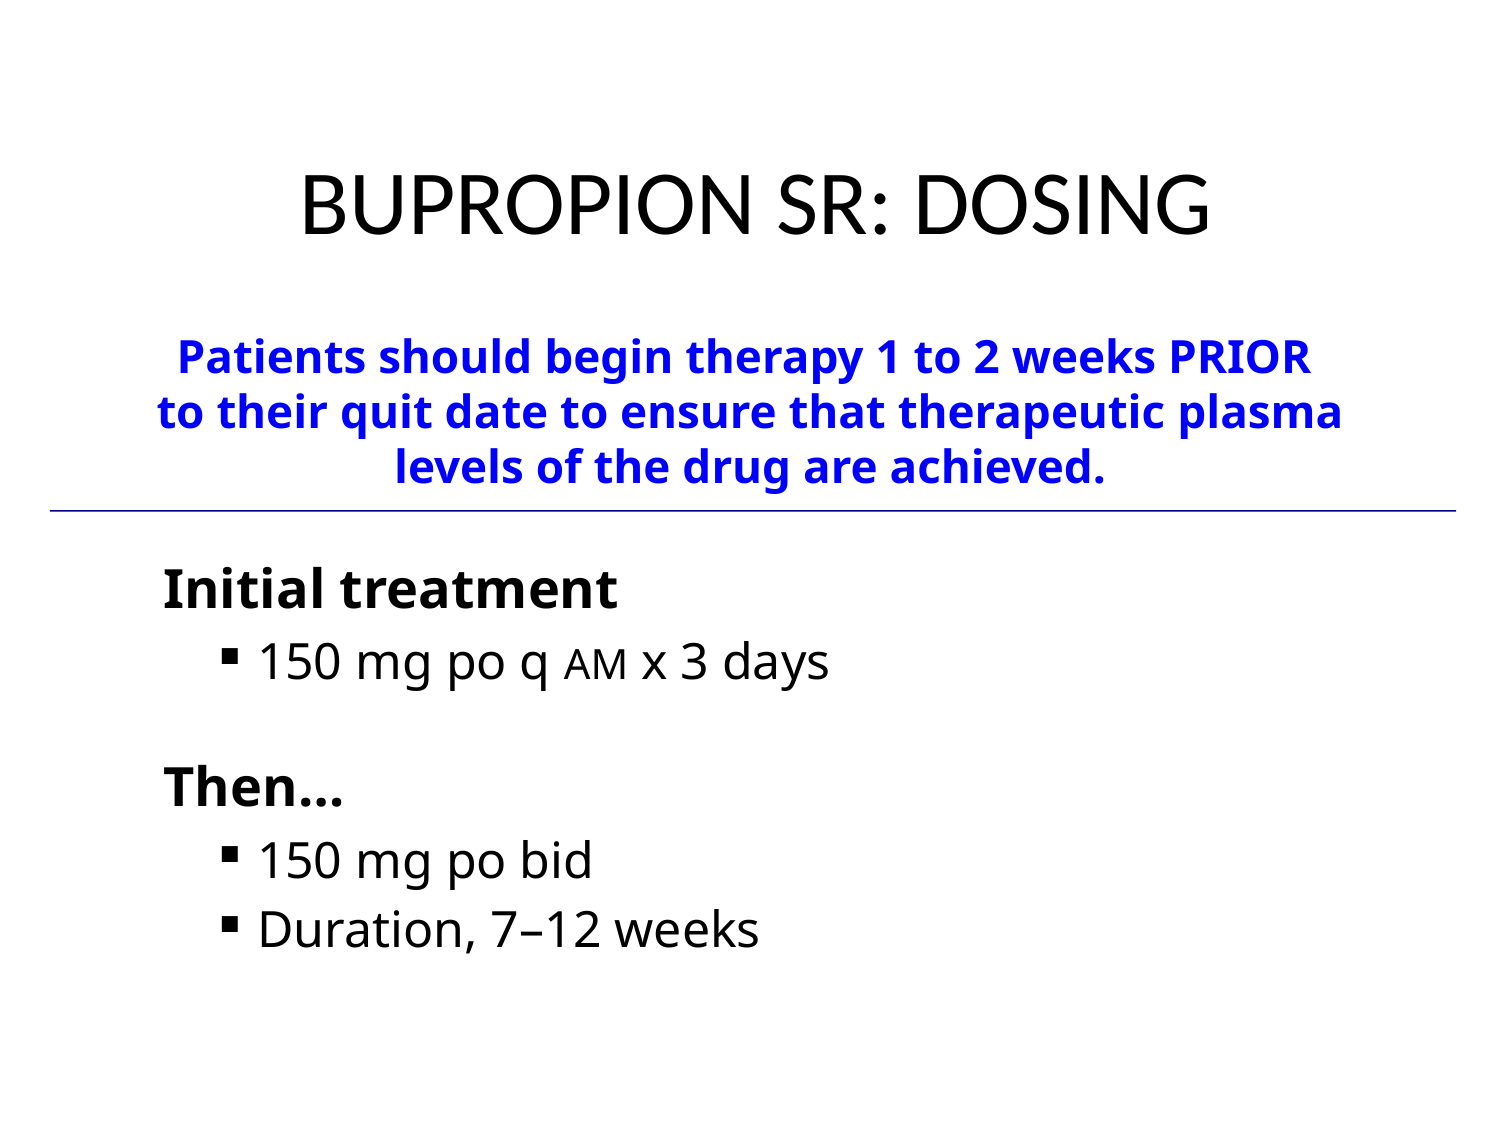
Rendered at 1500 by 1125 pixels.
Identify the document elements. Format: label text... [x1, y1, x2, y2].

title BUPROPION SR: DOSING [160, 104, 1354, 292]
text_box Patients should begin therapy 1 to 2 weeks PRIOR to their quit date to ensure that therapeutic plasma levels of the drug are achieved. [108, 320, 1393, 500]
text_box Initial treatment 150 mg po q AM x 3 days Then… 150 mg po bid Duration, 7–12 weeks [148, 547, 1359, 1061]
